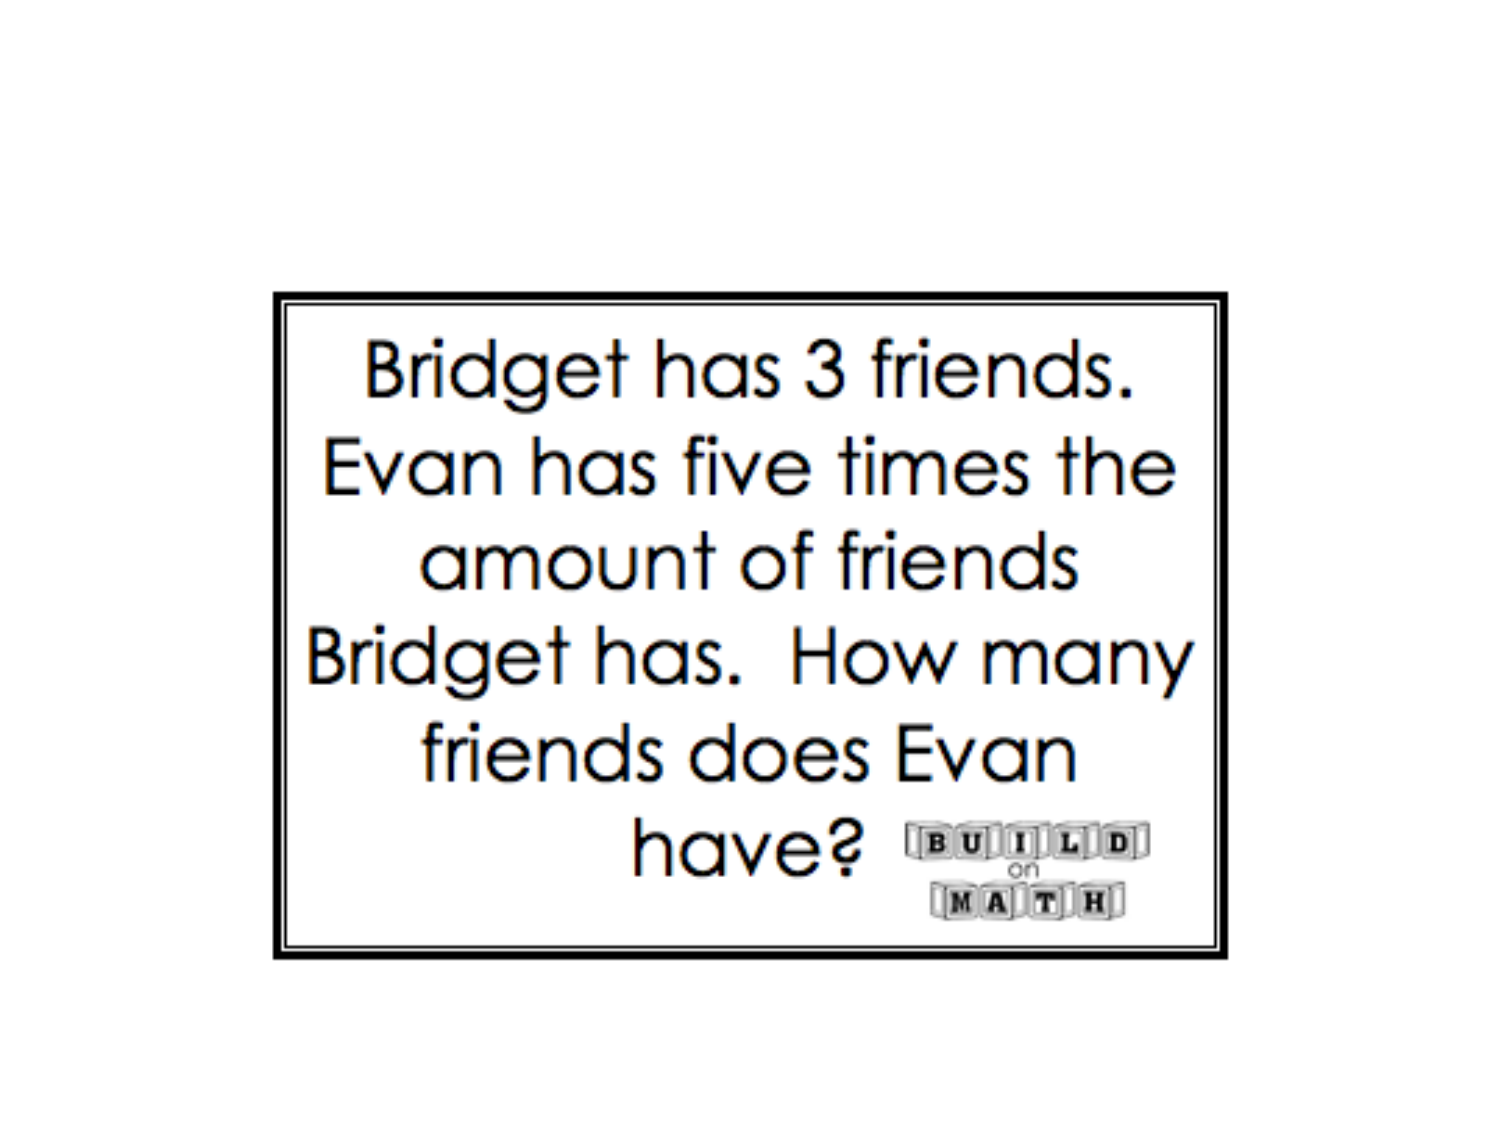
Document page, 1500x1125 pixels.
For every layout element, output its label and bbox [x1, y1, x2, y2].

list [74, 262, 1426, 1006]
